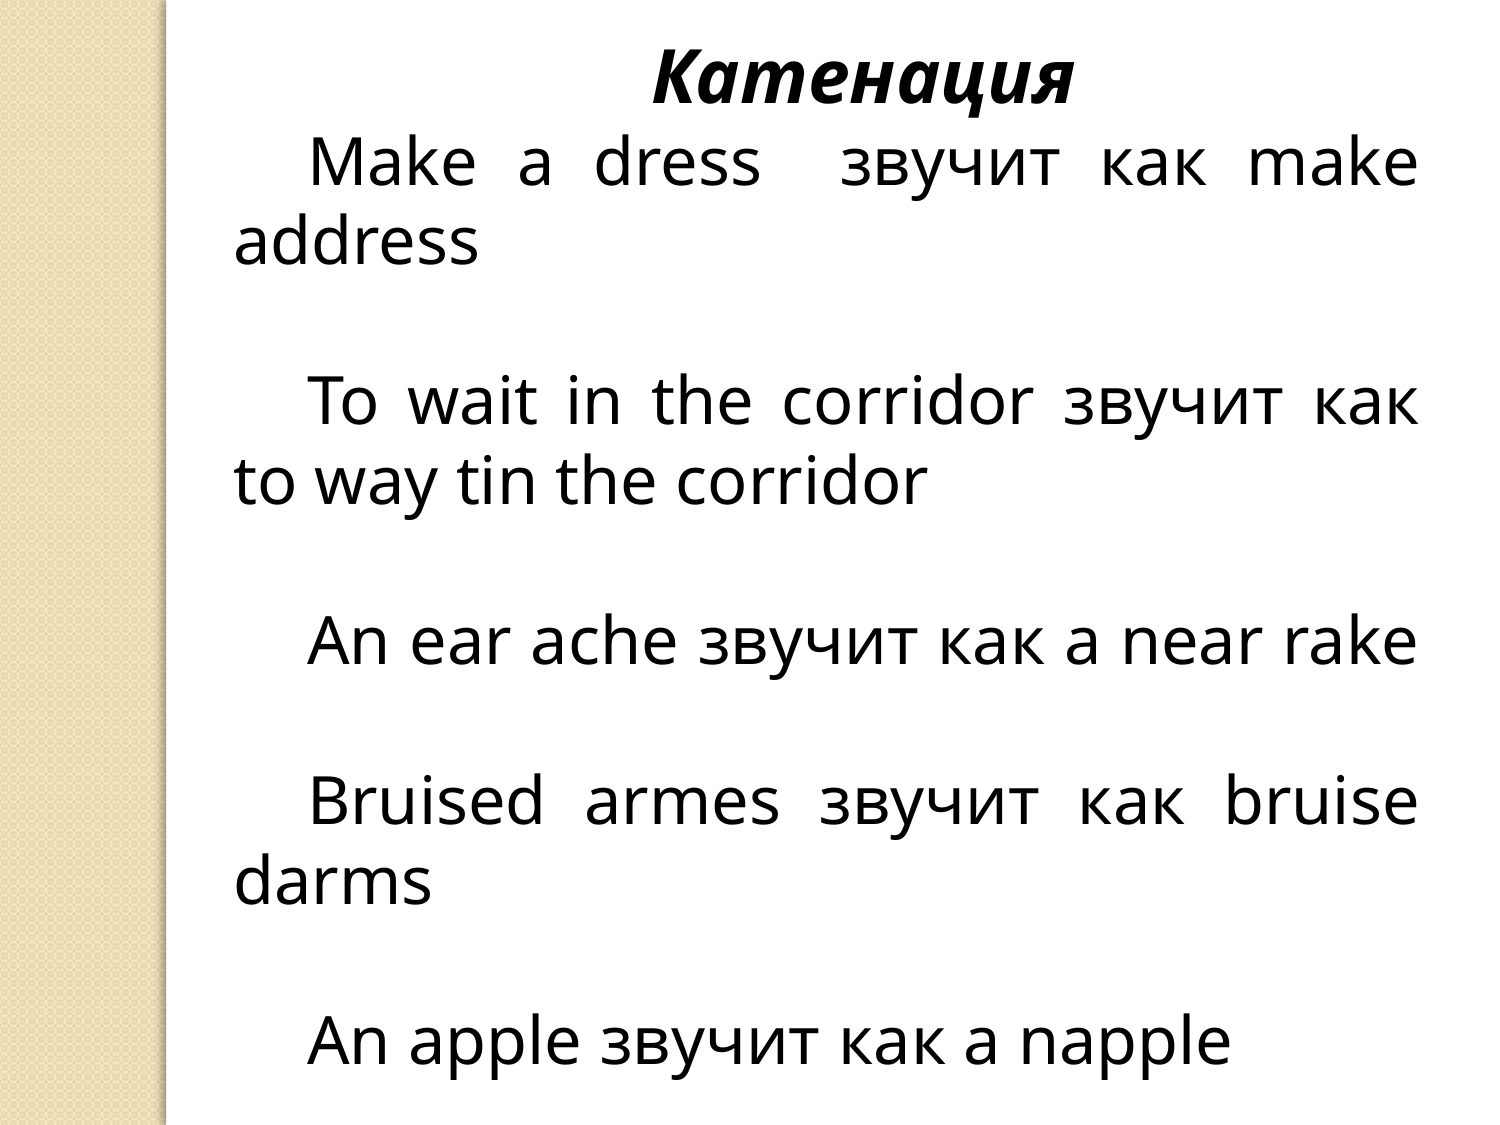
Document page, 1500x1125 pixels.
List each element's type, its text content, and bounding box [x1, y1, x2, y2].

text_box Катенация Make a dress звучит как make address To wait in the corridor звучит как to way tin the corridor An ear ache звучит как a near rake Bruised armes звучит как bruise darms An apple звучит как a napple [218, 20, 1435, 1086]
